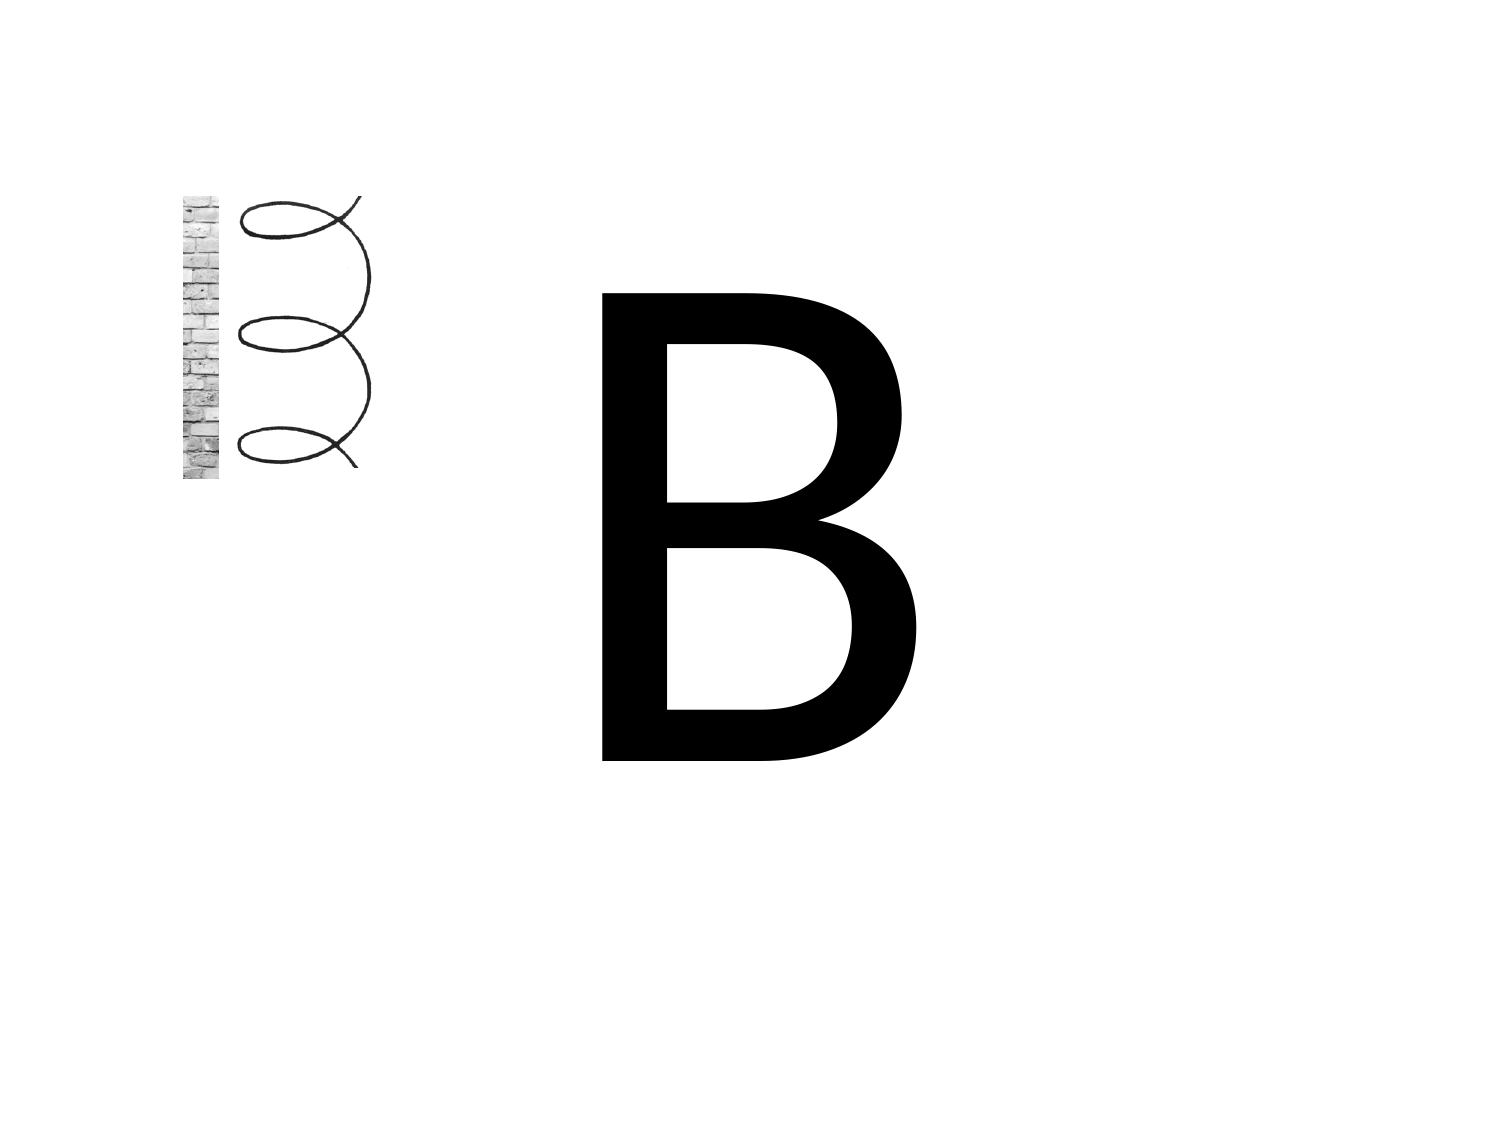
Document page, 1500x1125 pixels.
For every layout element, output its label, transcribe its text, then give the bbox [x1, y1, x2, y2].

picture [182, 196, 219, 479]
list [236, 196, 373, 469]
title В [112, 349, 1388, 591]
